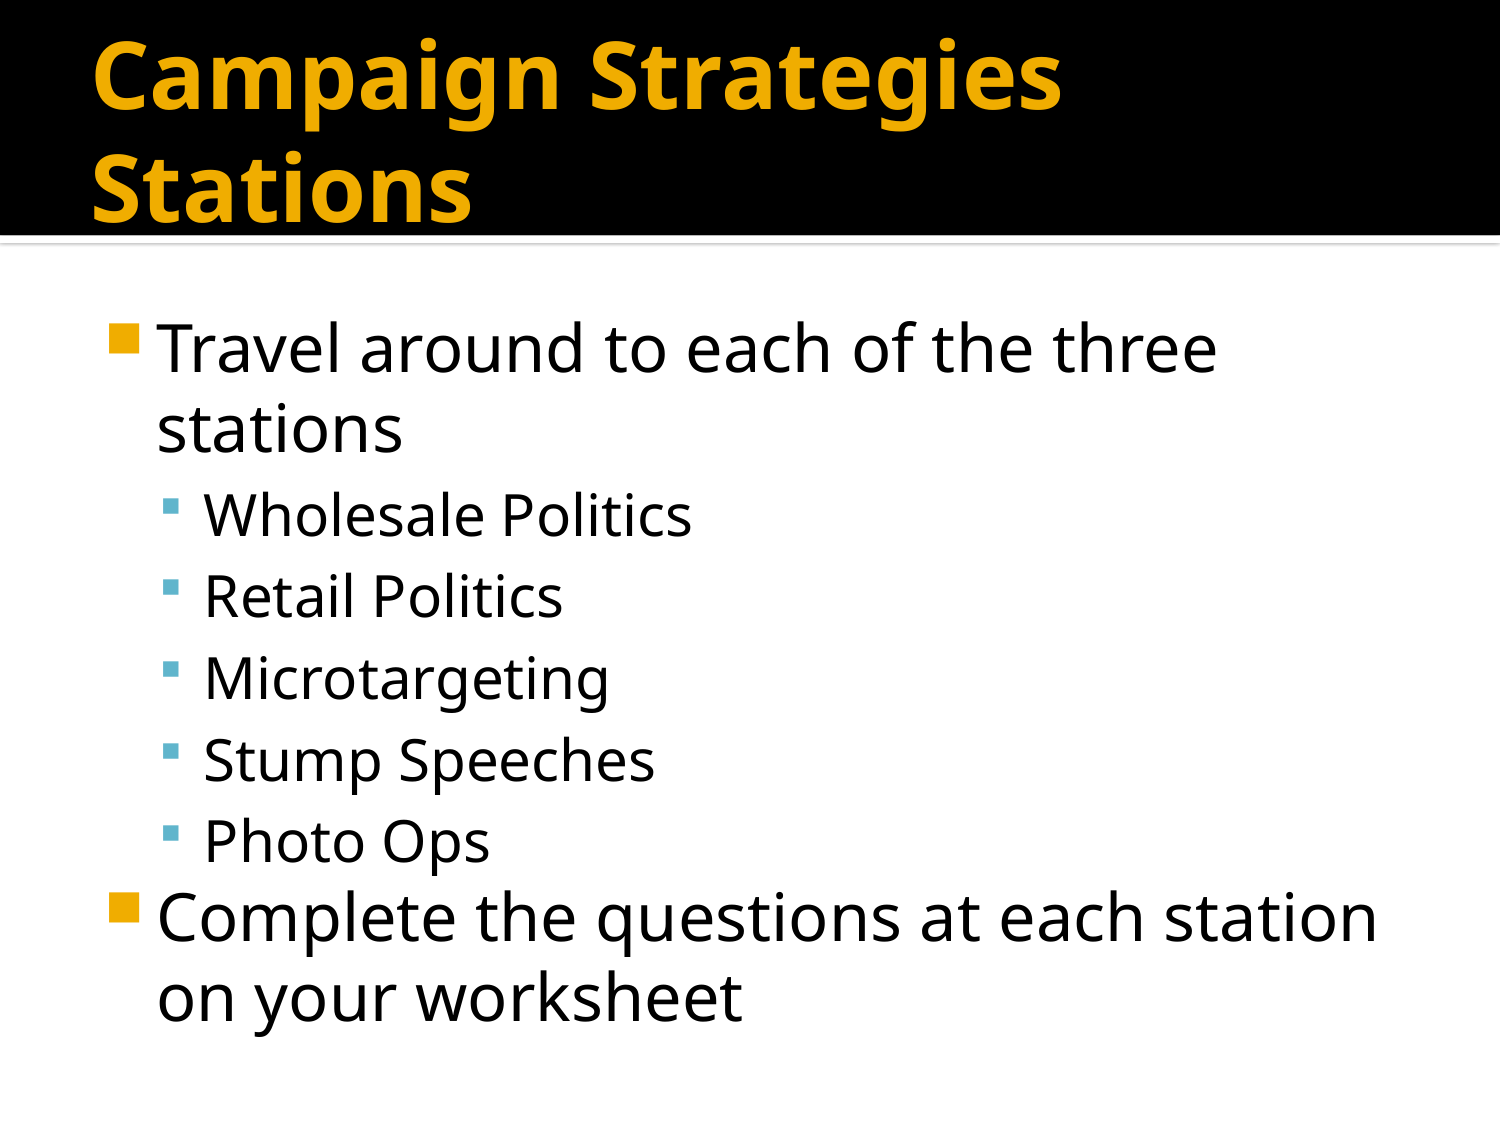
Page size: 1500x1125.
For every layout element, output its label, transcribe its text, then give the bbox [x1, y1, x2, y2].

list Travel around to each of the three stations Wholesale Politics Retail Politics Microtargeting Stump Speeches Photo Ops Complete the questions at each station on your worksheet [75, 291, 1425, 1050]
title Campaign Strategies Stations [75, 25, 1425, 231]
